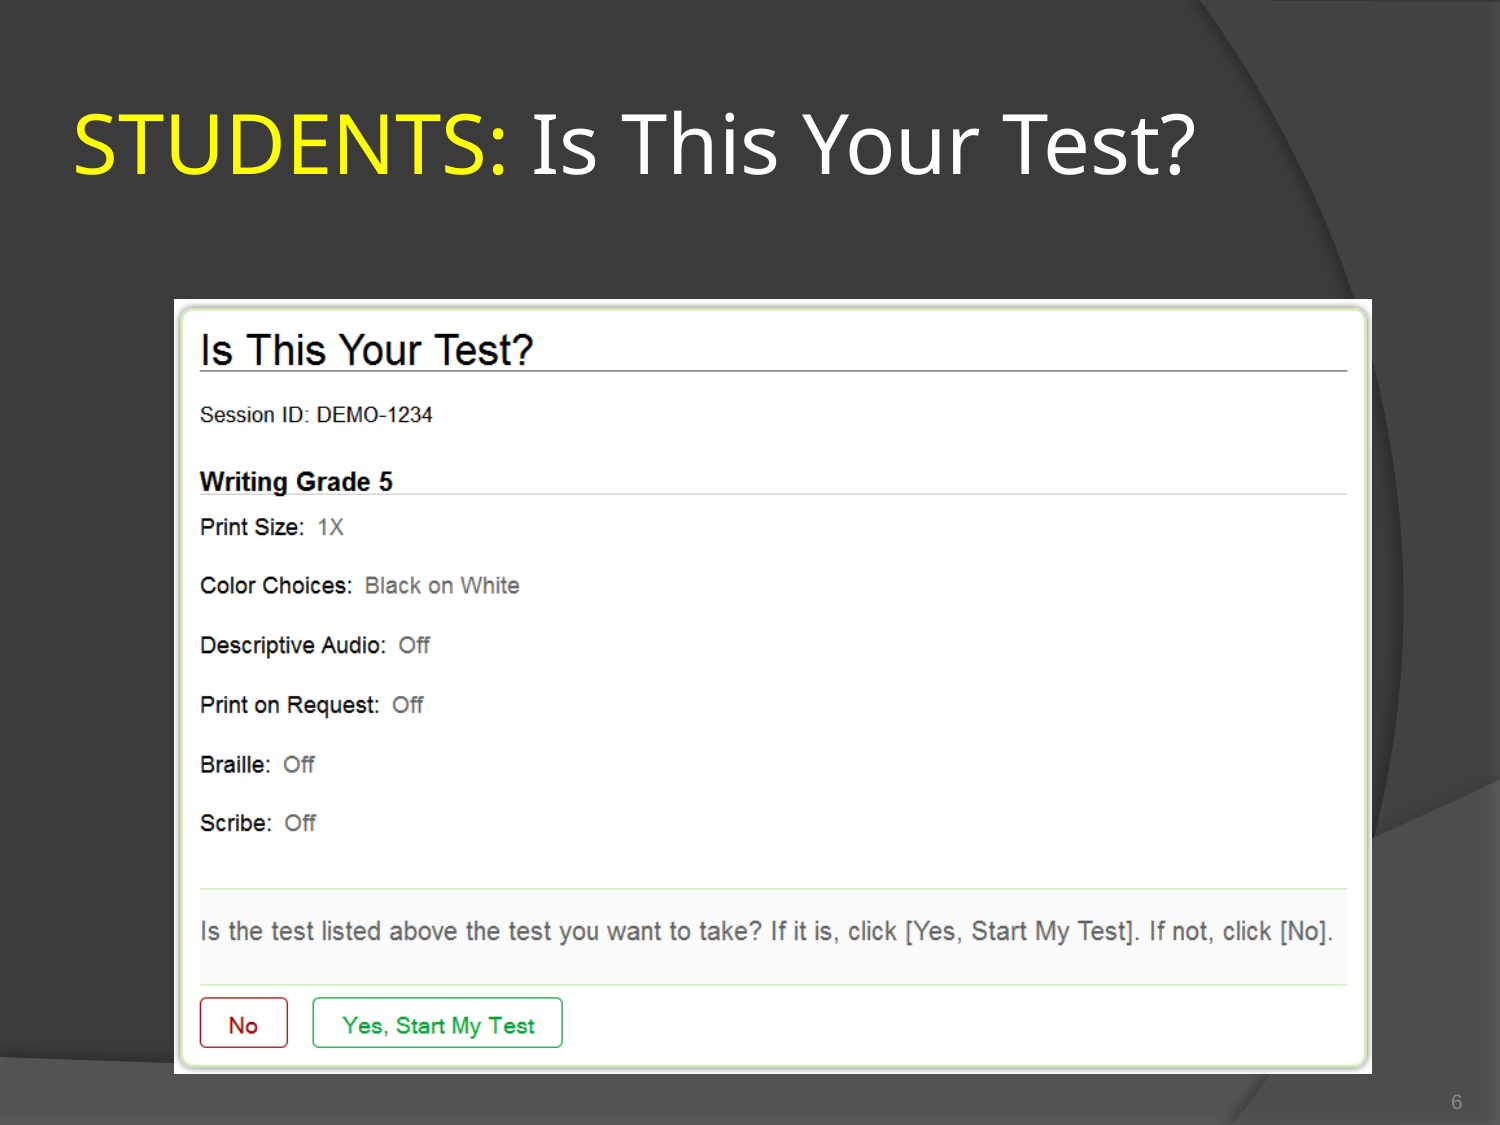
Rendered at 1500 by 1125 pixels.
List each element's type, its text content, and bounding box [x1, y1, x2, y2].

title STUDENTS: Is This Your Test? [0, 41, 1500, 241]
picture [174, 299, 1373, 1074]
slide_number 6 [1337, 1053, 1463, 1114]
